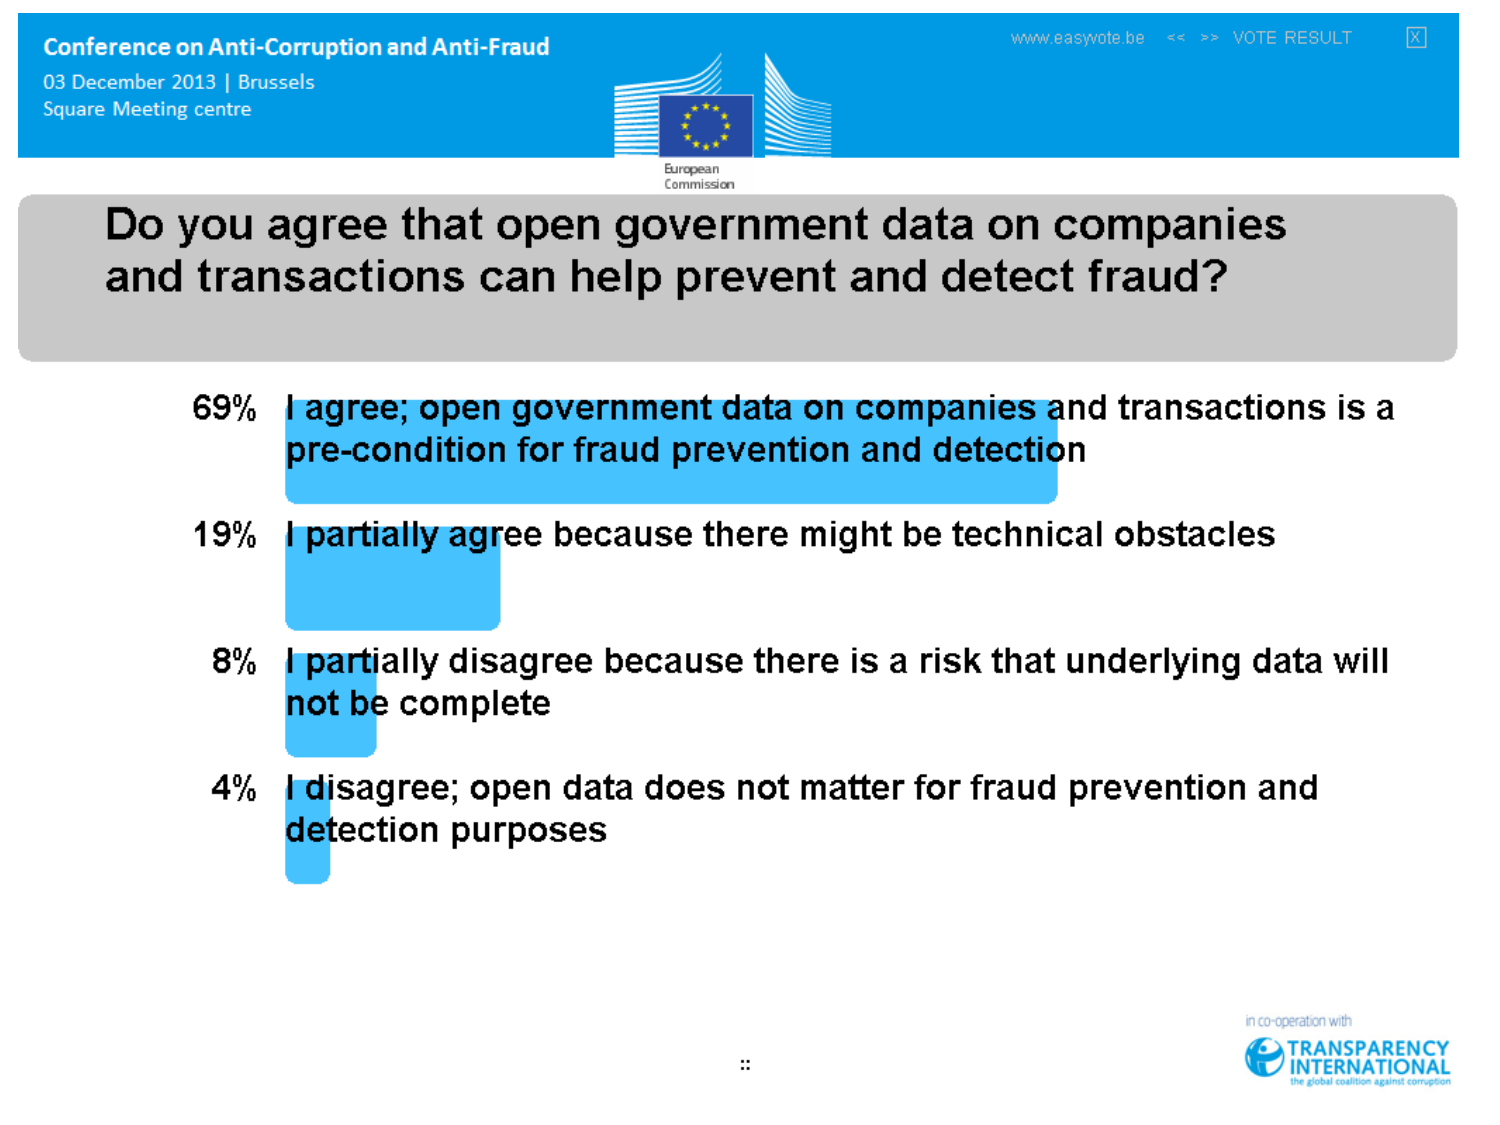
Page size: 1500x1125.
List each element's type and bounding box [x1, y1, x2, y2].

picture [177, 43, 203, 55]
picture [58, 75, 65, 87]
picture [120, 74, 145, 88]
picture [765, 55, 818, 133]
picture [44, 75, 54, 88]
picture [178, 106, 187, 119]
picture [154, 104, 159, 115]
picture [167, 106, 176, 115]
picture [251, 39, 255, 55]
picture [356, 43, 382, 55]
picture [388, 37, 427, 55]
picture [209, 39, 224, 55]
picture [18, 62, 1459, 1095]
picture [159, 43, 171, 55]
picture [148, 79, 164, 88]
picture [45, 39, 85, 55]
picture [120, 43, 131, 55]
picture [1286, 32, 1293, 43]
picture [134, 43, 145, 55]
picture [72, 106, 79, 115]
picture [184, 75, 193, 88]
picture [48, 106, 68, 119]
picture [490, 37, 549, 55]
picture [148, 43, 157, 55]
picture [1407, 27, 1426, 48]
picture [242, 106, 251, 114]
picture [266, 39, 353, 59]
picture [217, 103, 241, 115]
picture [432, 39, 478, 55]
picture [73, 75, 89, 88]
picture [114, 102, 124, 115]
picture [124, 102, 152, 115]
picture [89, 79, 100, 87]
picture [208, 75, 214, 83]
picture [96, 43, 107, 55]
picture [110, 43, 117, 55]
picture [811, 126, 830, 132]
picture [239, 75, 261, 88]
picture [227, 40, 248, 55]
picture [765, 137, 804, 147]
picture [197, 75, 202, 88]
picture [290, 74, 303, 88]
picture [265, 79, 272, 88]
picture [765, 143, 830, 153]
picture [765, 129, 825, 143]
picture [89, 106, 94, 115]
picture [765, 121, 795, 136]
picture [205, 106, 214, 114]
picture [79, 106, 86, 115]
picture [86, 37, 95, 55]
picture [1127, 32, 1131, 43]
picture [96, 106, 104, 115]
